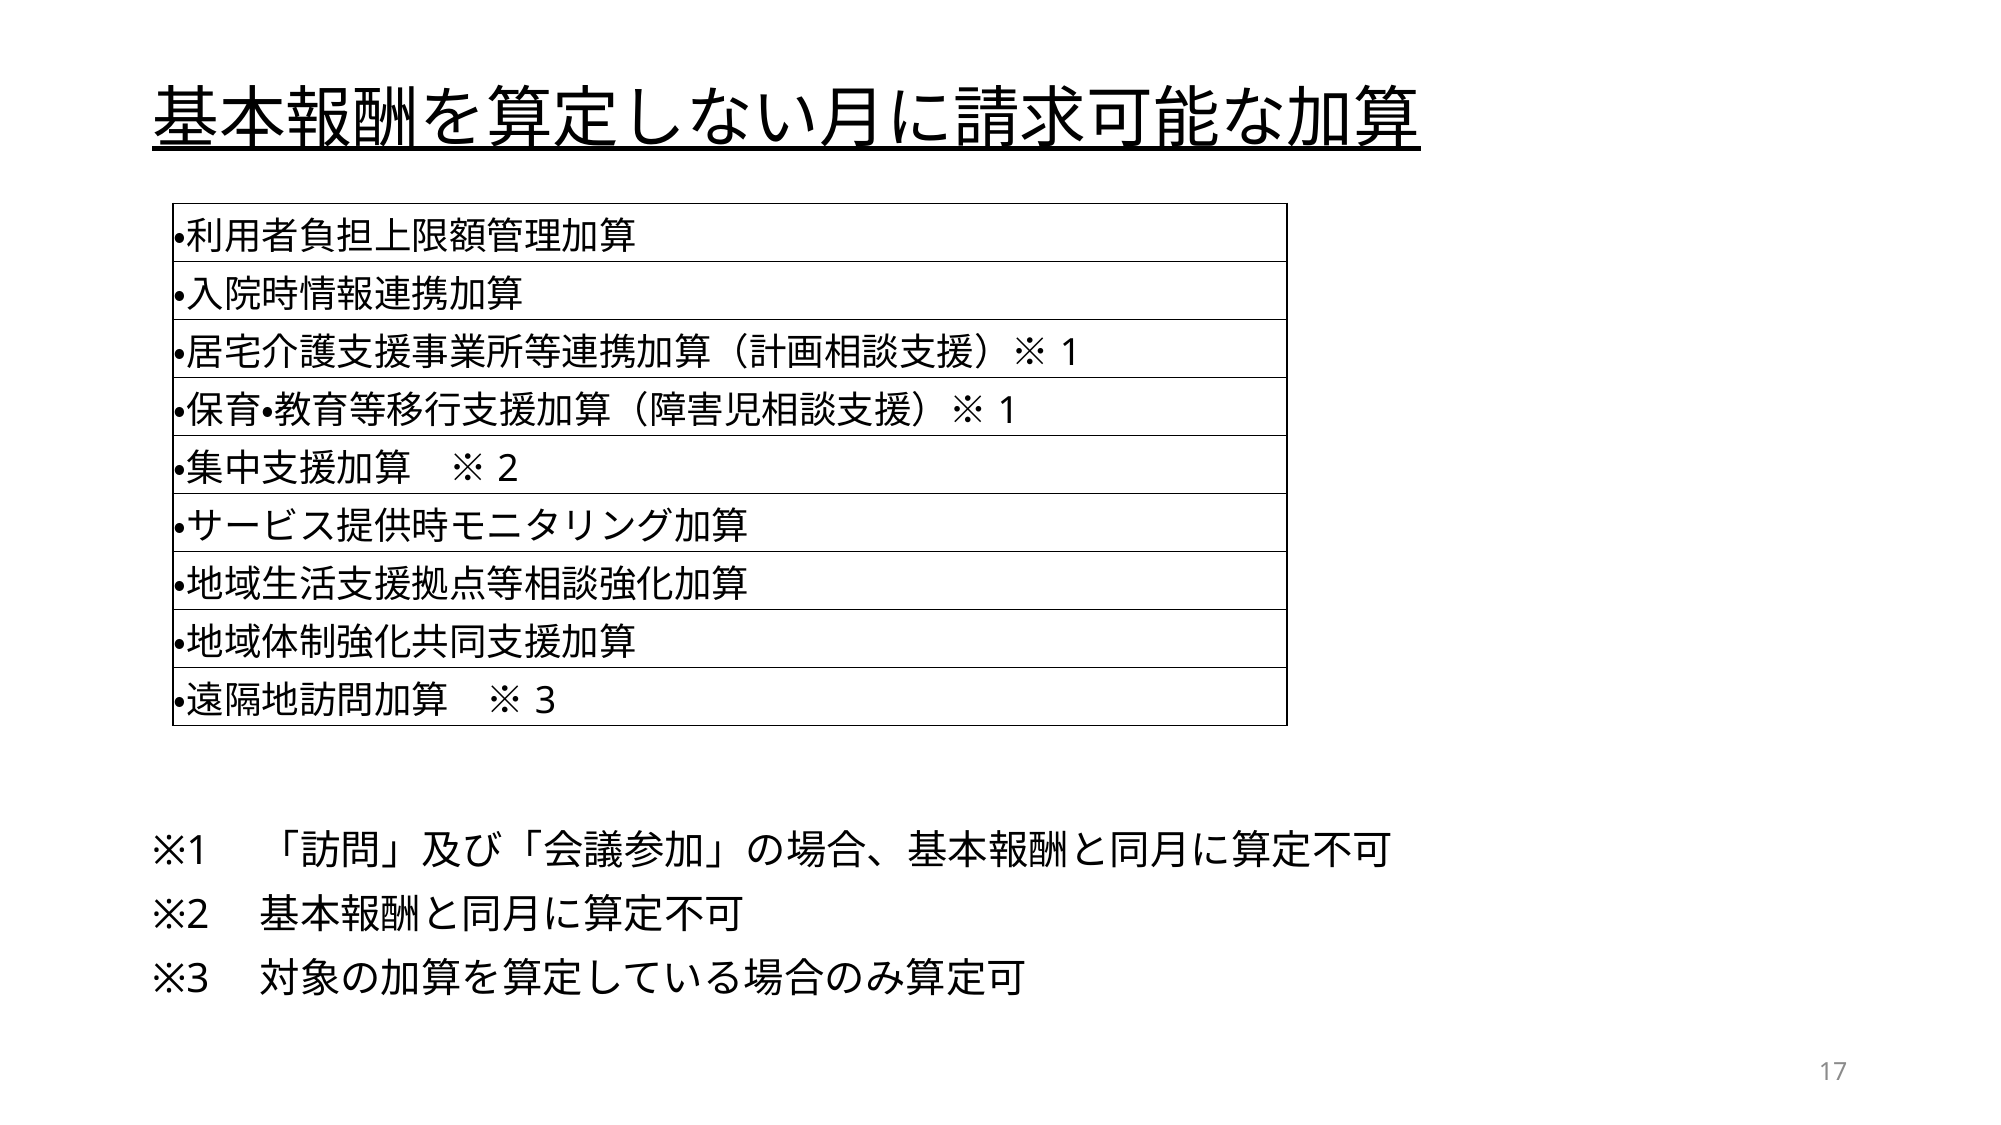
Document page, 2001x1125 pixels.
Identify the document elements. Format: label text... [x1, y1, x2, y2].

table_cell ・居宅介護支援事業所等連携加算（計画相談支援）※1 [174, 320, 1286, 377]
table_cell ・入院時情報連携加算 [174, 262, 1286, 319]
list ※1 「訪問」及び「会議参加」の場合、基本報酬と同月に算定不可 ※2 基本報酬と同月に算定不可 ※3 対象の加算を算定している場合のみ算定可 [137, 179, 1863, 1014]
table_cell ・集中支援加算 ※2 [174, 436, 1286, 493]
table_cell ・地域体制強化共同支援加算 [174, 610, 1286, 667]
slide_number 17 [1412, 1042, 1863, 1103]
table_cell ・遠隔地訪問加算 ※3 [174, 668, 1286, 725]
table_cell ・サービス提供時モニタリング加算 [174, 494, 1286, 551]
table_header ・利用者負担上限額管理加算 [174, 204, 1286, 261]
table_cell ・保育・教育等移行支援加算（障害児相談支援）※1 [174, 378, 1286, 435]
table_cell ・地域生活支援拠点等相談強化加算 [174, 552, 1286, 609]
title 基本報酬を算定しない月に請求可能な加算 [137, 59, 1863, 179]
